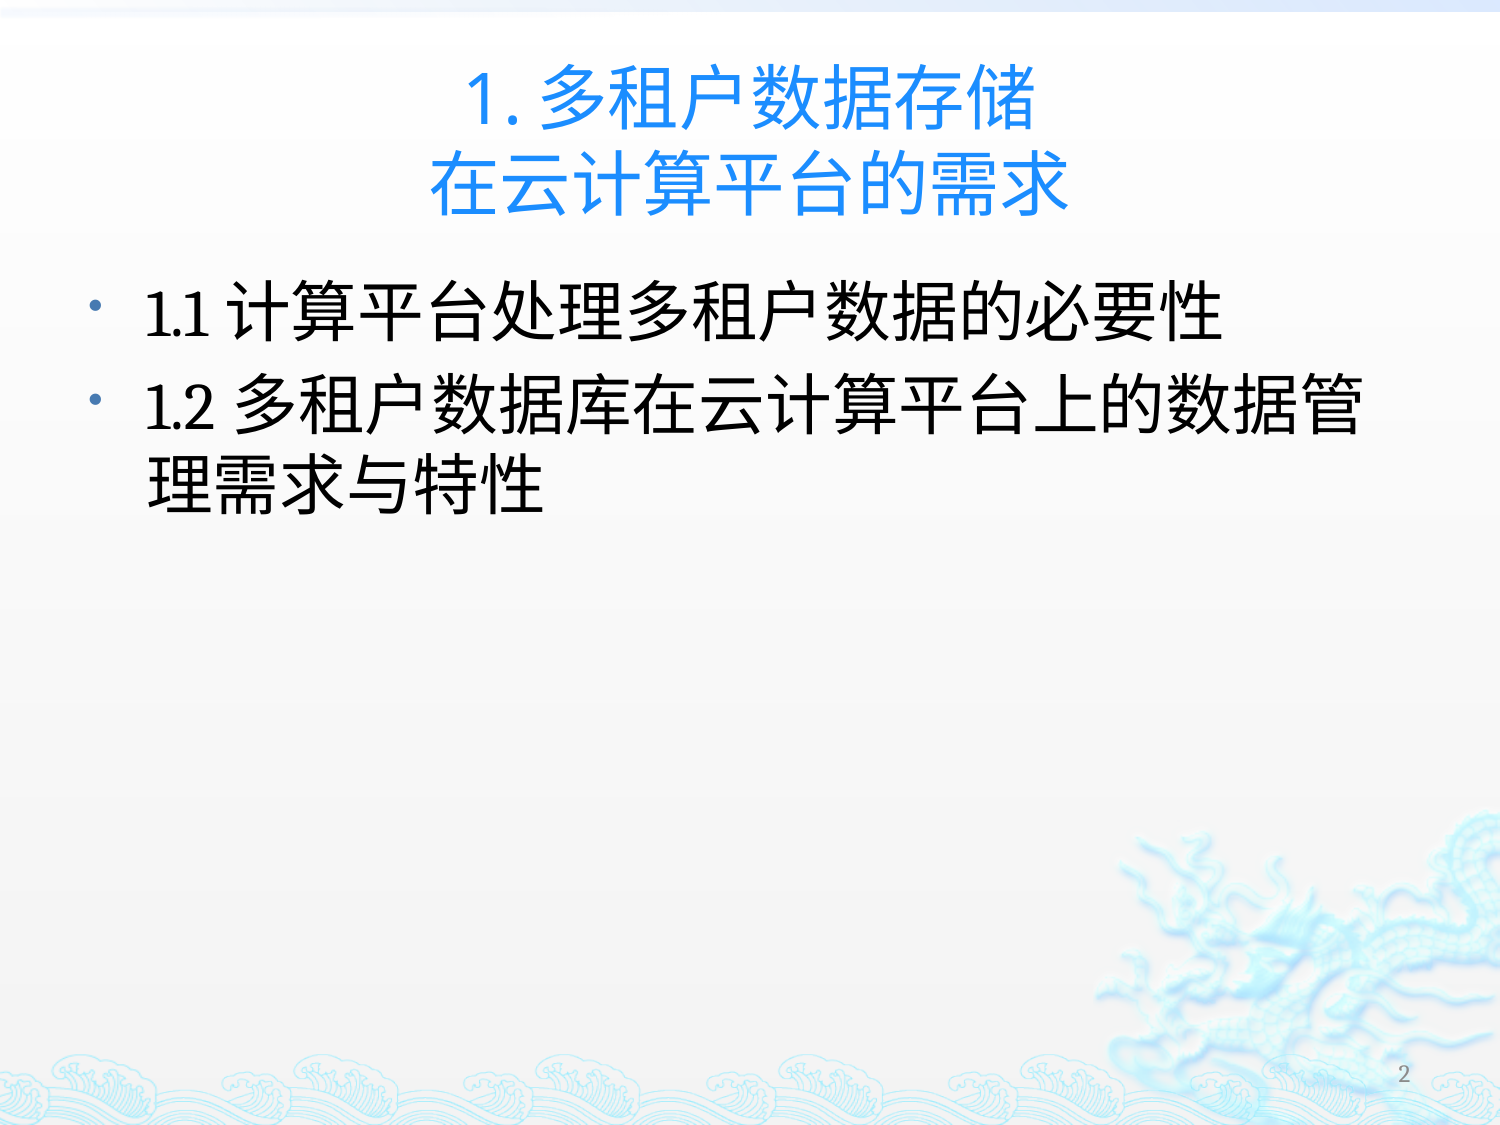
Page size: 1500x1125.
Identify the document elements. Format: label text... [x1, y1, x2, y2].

list 1.1计算平台处理多租户数据的必要性 1.2多租户数据库在云计算平台上的数据管理需求与特性 [75, 262, 1425, 1005]
slide_number 2 [1074, 1042, 1425, 1103]
title 1.多租户数据存储 在云计算平台的需求 [75, 45, 1425, 233]
